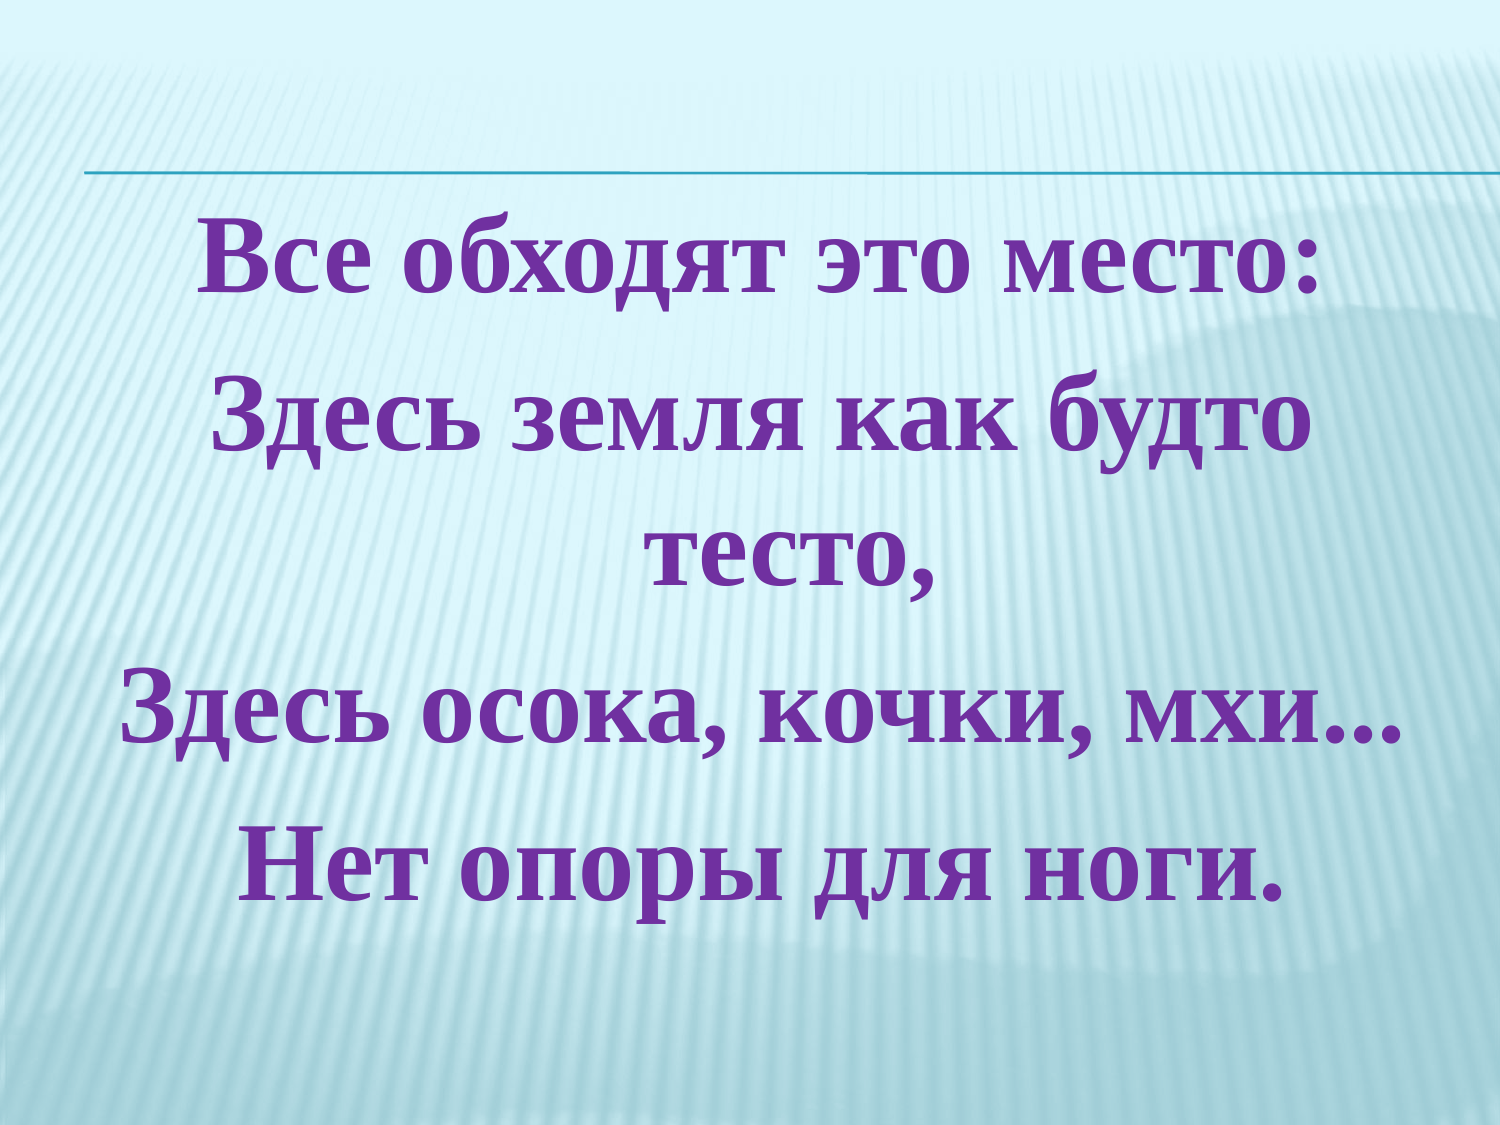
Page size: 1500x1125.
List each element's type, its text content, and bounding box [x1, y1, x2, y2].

list Все обходят это место: Здесь земля как будто тесто, Здесь осока, кочки, мхи... Нет опоры для ноги. [50, 172, 1475, 998]
